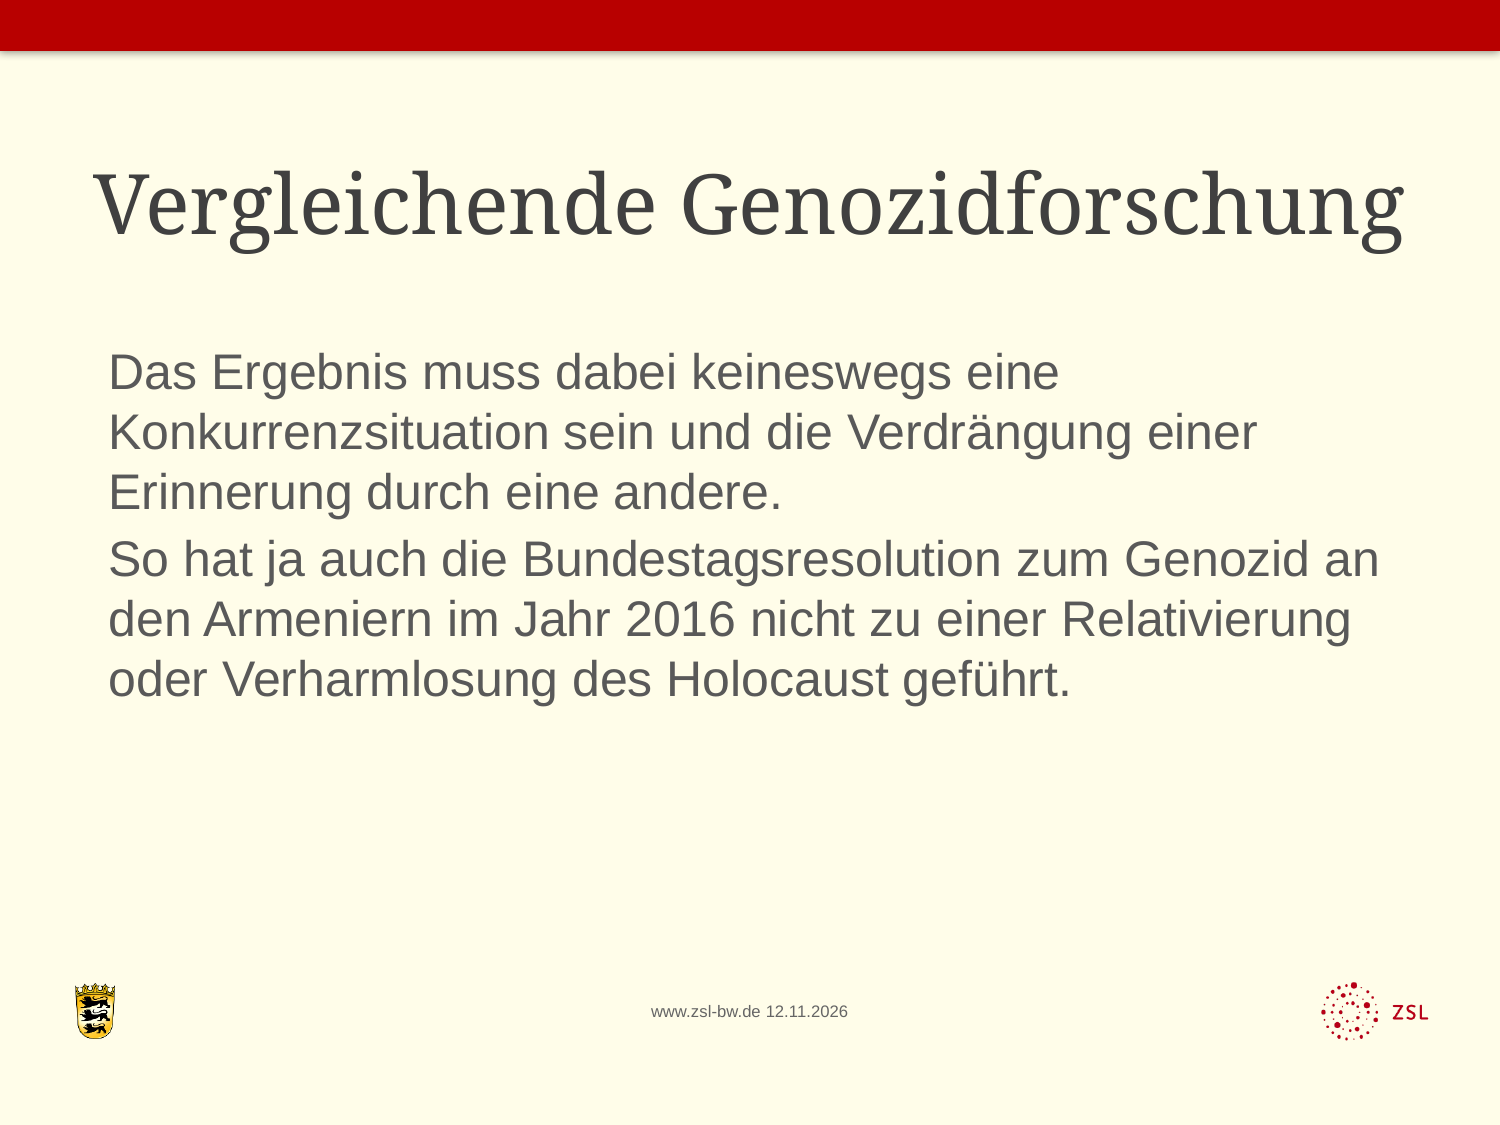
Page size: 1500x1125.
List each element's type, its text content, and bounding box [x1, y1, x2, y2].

list Das Ergebnis muss dabei keineswegs eine Konkurrenzsituation sein und die Verdrängung einer Erinnerung durch eine andere. So hat ja auch die Bundestagsresolution zum Genozid an den Armeniern im Jahr 2016 nicht zu einer Relativierung oder Verharmlosung des Holocaust geführt. [75, 332, 1426, 793]
picture [1320, 981, 1429, 1041]
picture [73, 981, 117, 1041]
title Vergleichende Genozidforschung [75, 113, 1425, 289]
